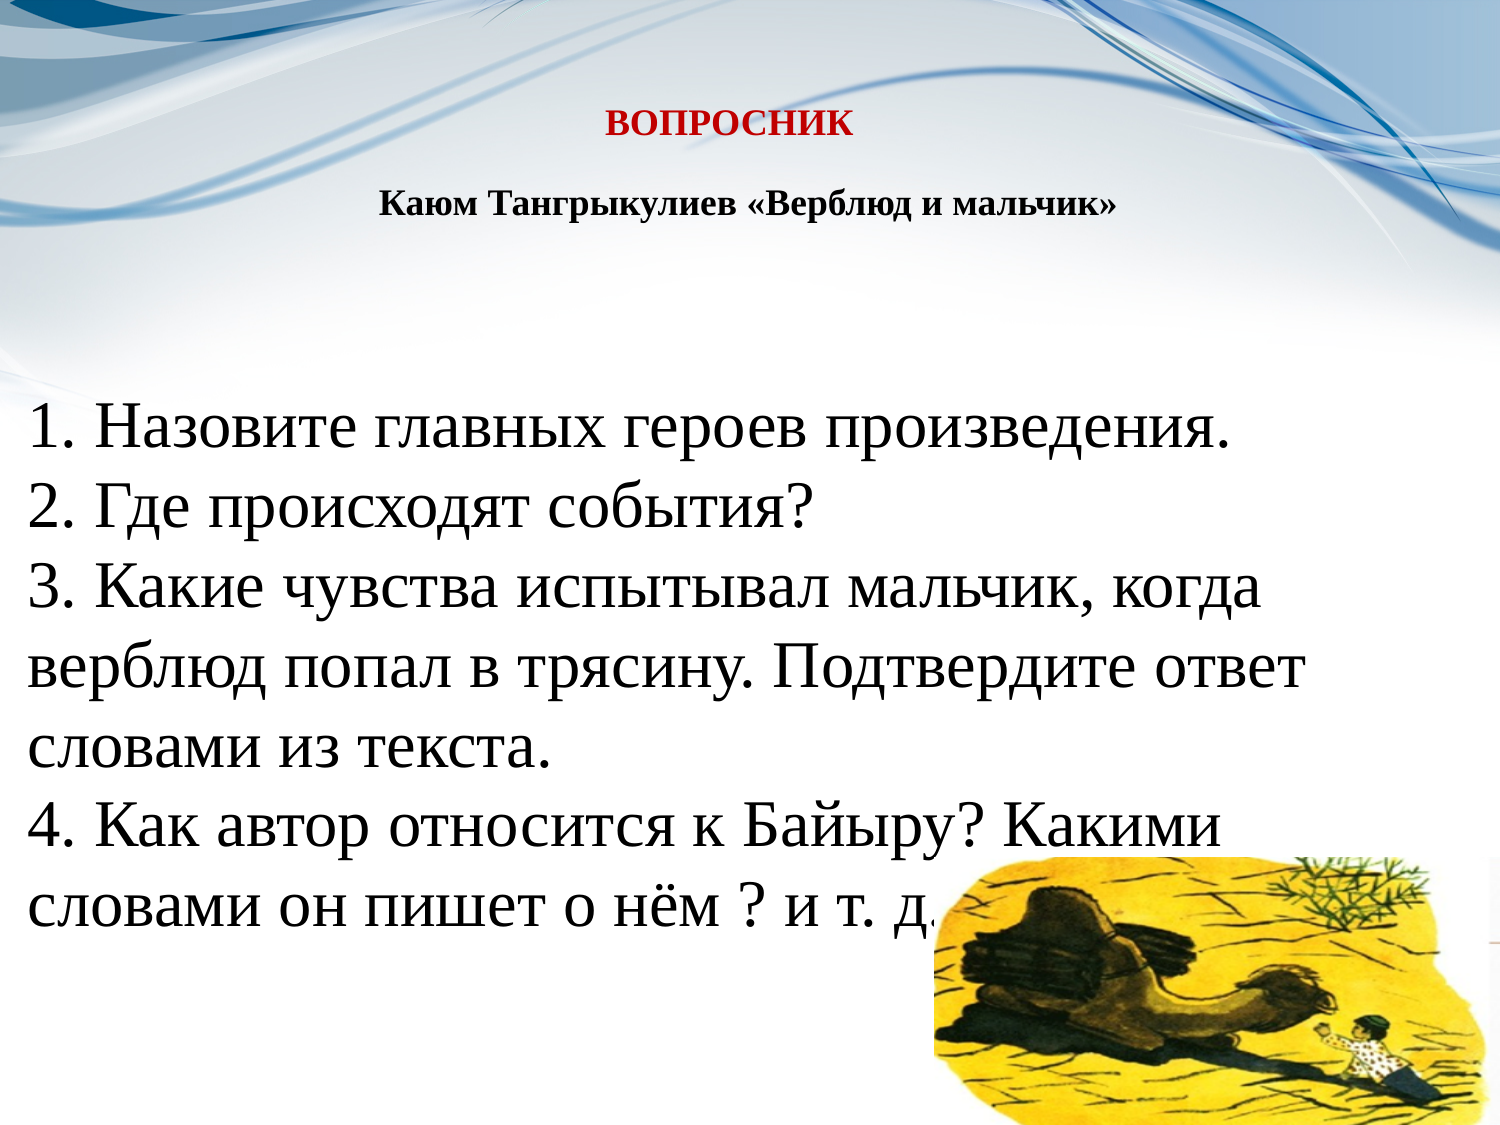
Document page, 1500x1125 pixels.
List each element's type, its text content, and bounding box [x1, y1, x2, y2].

title ВОПРОСНИК Каюм Тангрыкулиев «Верблюд и мальчик» [12, 94, 1456, 278]
picture [0, 0, 1500, 1125]
text_box 1. Назовите главных героев произведения. 2. Где происходят события? 3. Какие чувства испытывал мальчик, когда верблюд попал в трясину. Подтвердите ответ словами из текста. 4. Как автор относится к Байыру? Какими словами он пишет о нём ? и т. д. [12, 373, 1475, 993]
